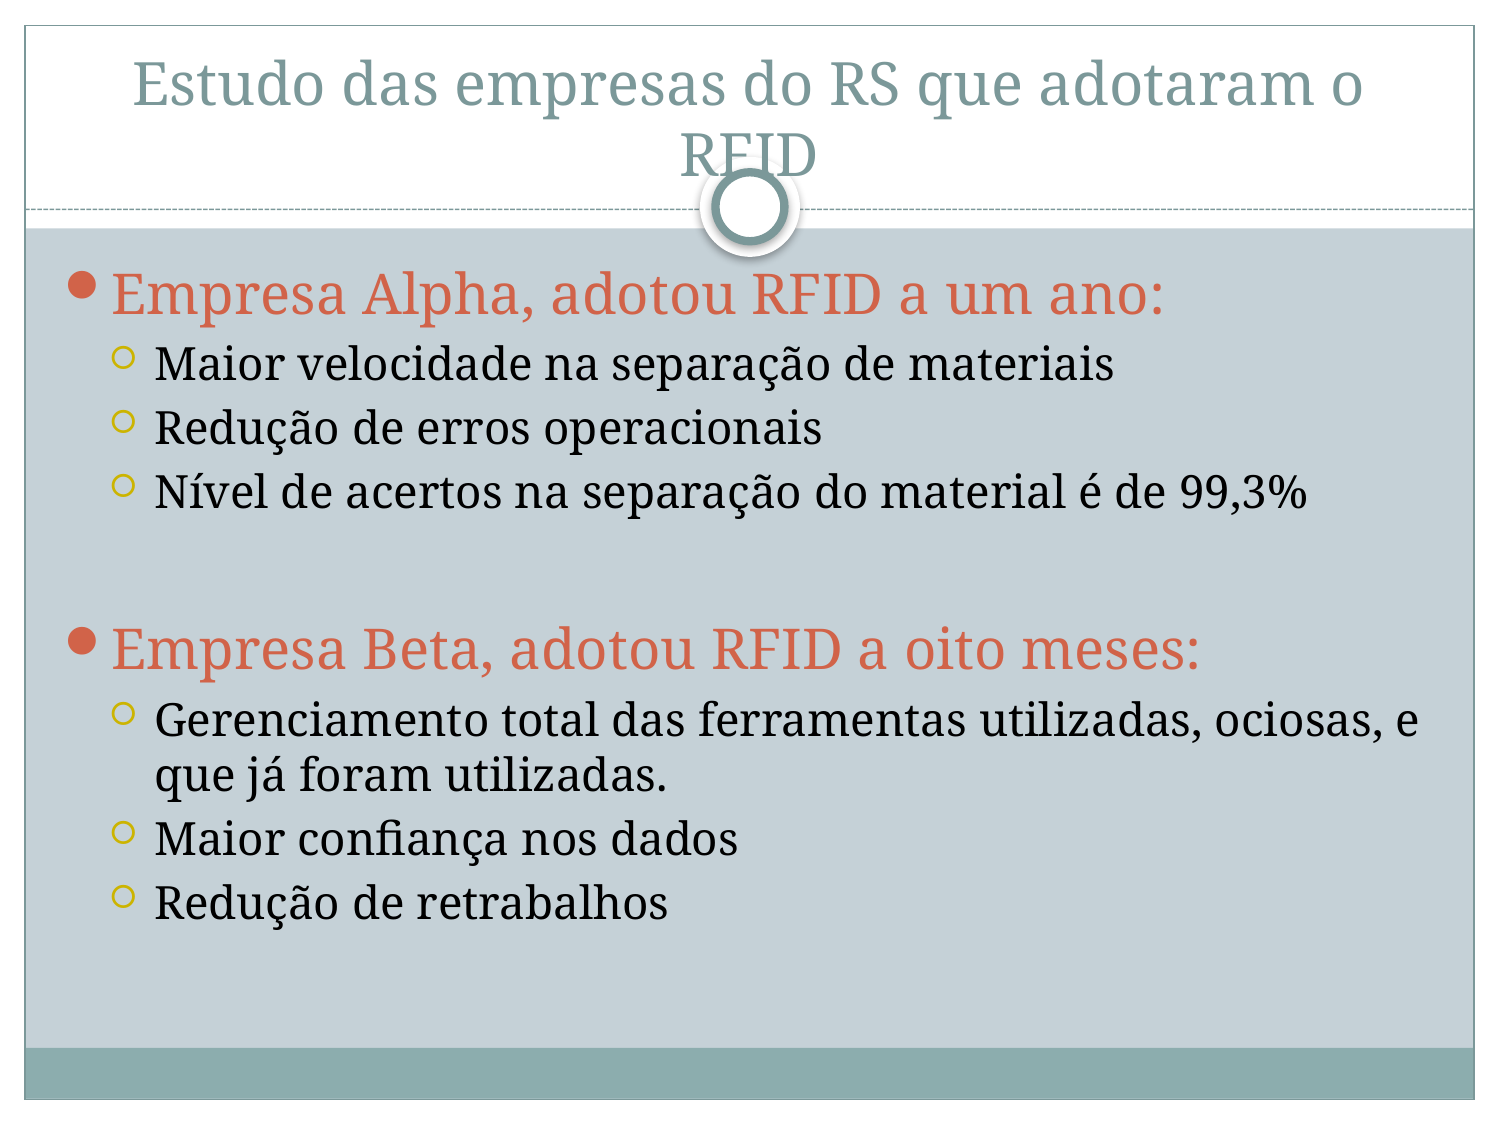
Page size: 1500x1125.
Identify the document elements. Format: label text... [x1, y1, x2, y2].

title Estudo das empresas do RS que adotaram o RFID [49, 37, 1450, 197]
list Empresa Alpha, adotou RFID a um ano: Maior velocidade na separação de materiais Redução de erros operacionais Nível de acertos na separação do material é de 99,3% Empresa Beta, adotou RFID a oito meses: Gerenciamento total das ferramentas utilizadas, ociosas, e que já foram utilizadas. Maior confiança nos dados Redução de retrabalhos [49, 250, 1445, 1001]
